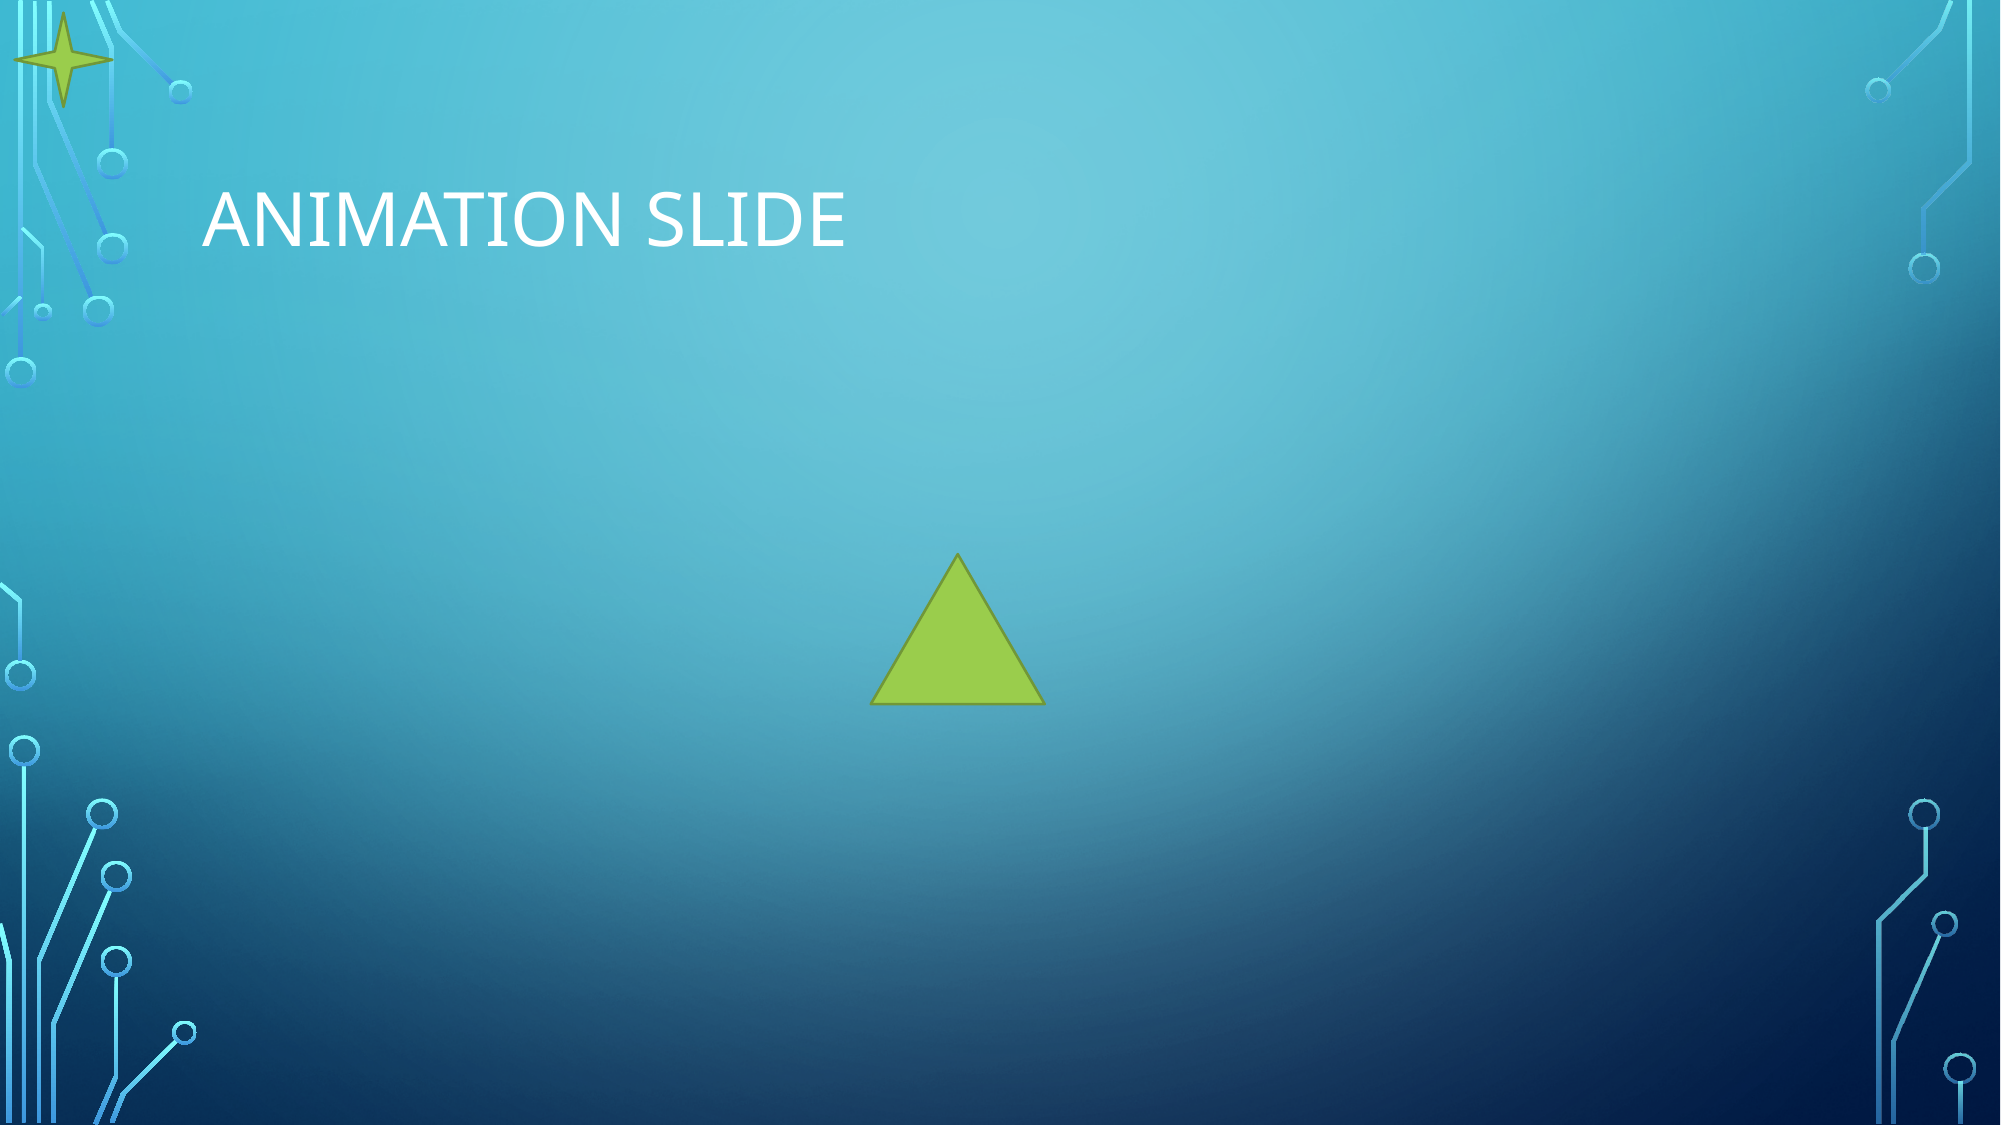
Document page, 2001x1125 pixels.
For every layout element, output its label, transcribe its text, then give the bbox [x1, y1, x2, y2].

text_box [869, 552, 1046, 706]
text_box [13, 11, 114, 109]
title Animation Slide [187, 101, 1813, 344]
